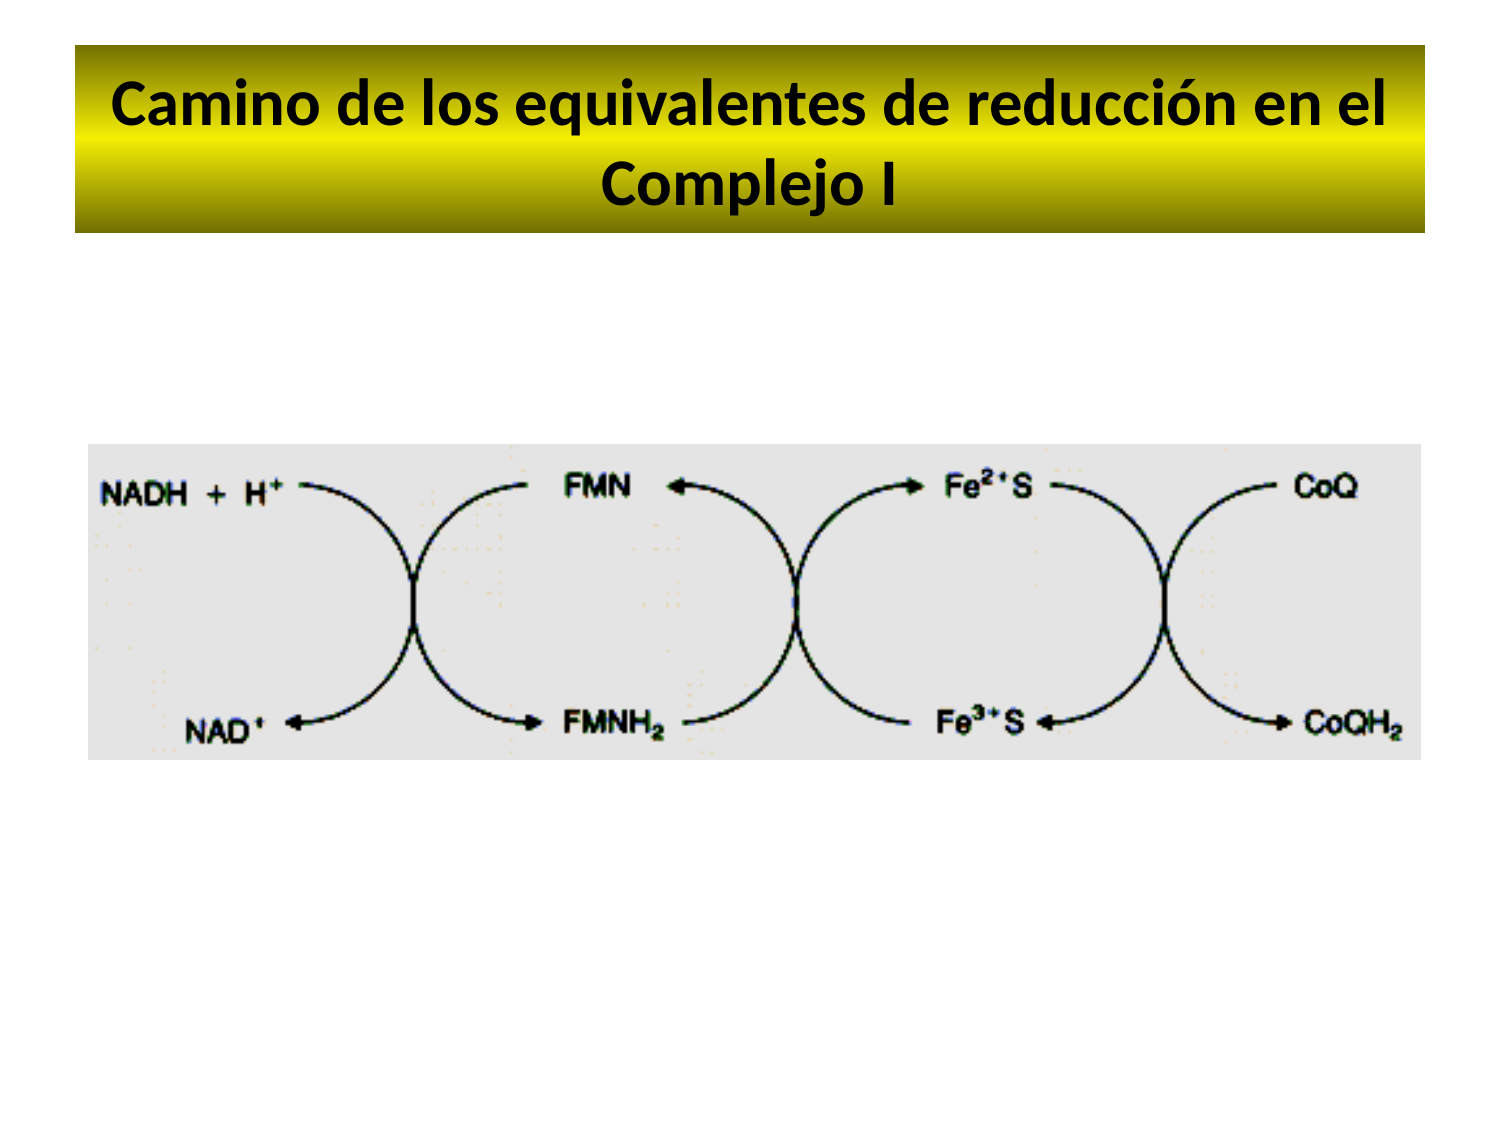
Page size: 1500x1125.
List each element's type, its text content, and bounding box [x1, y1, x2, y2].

title Camino de los equivalentes de reducción en el Complejo I [75, 45, 1425, 233]
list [88, 443, 1421, 760]
